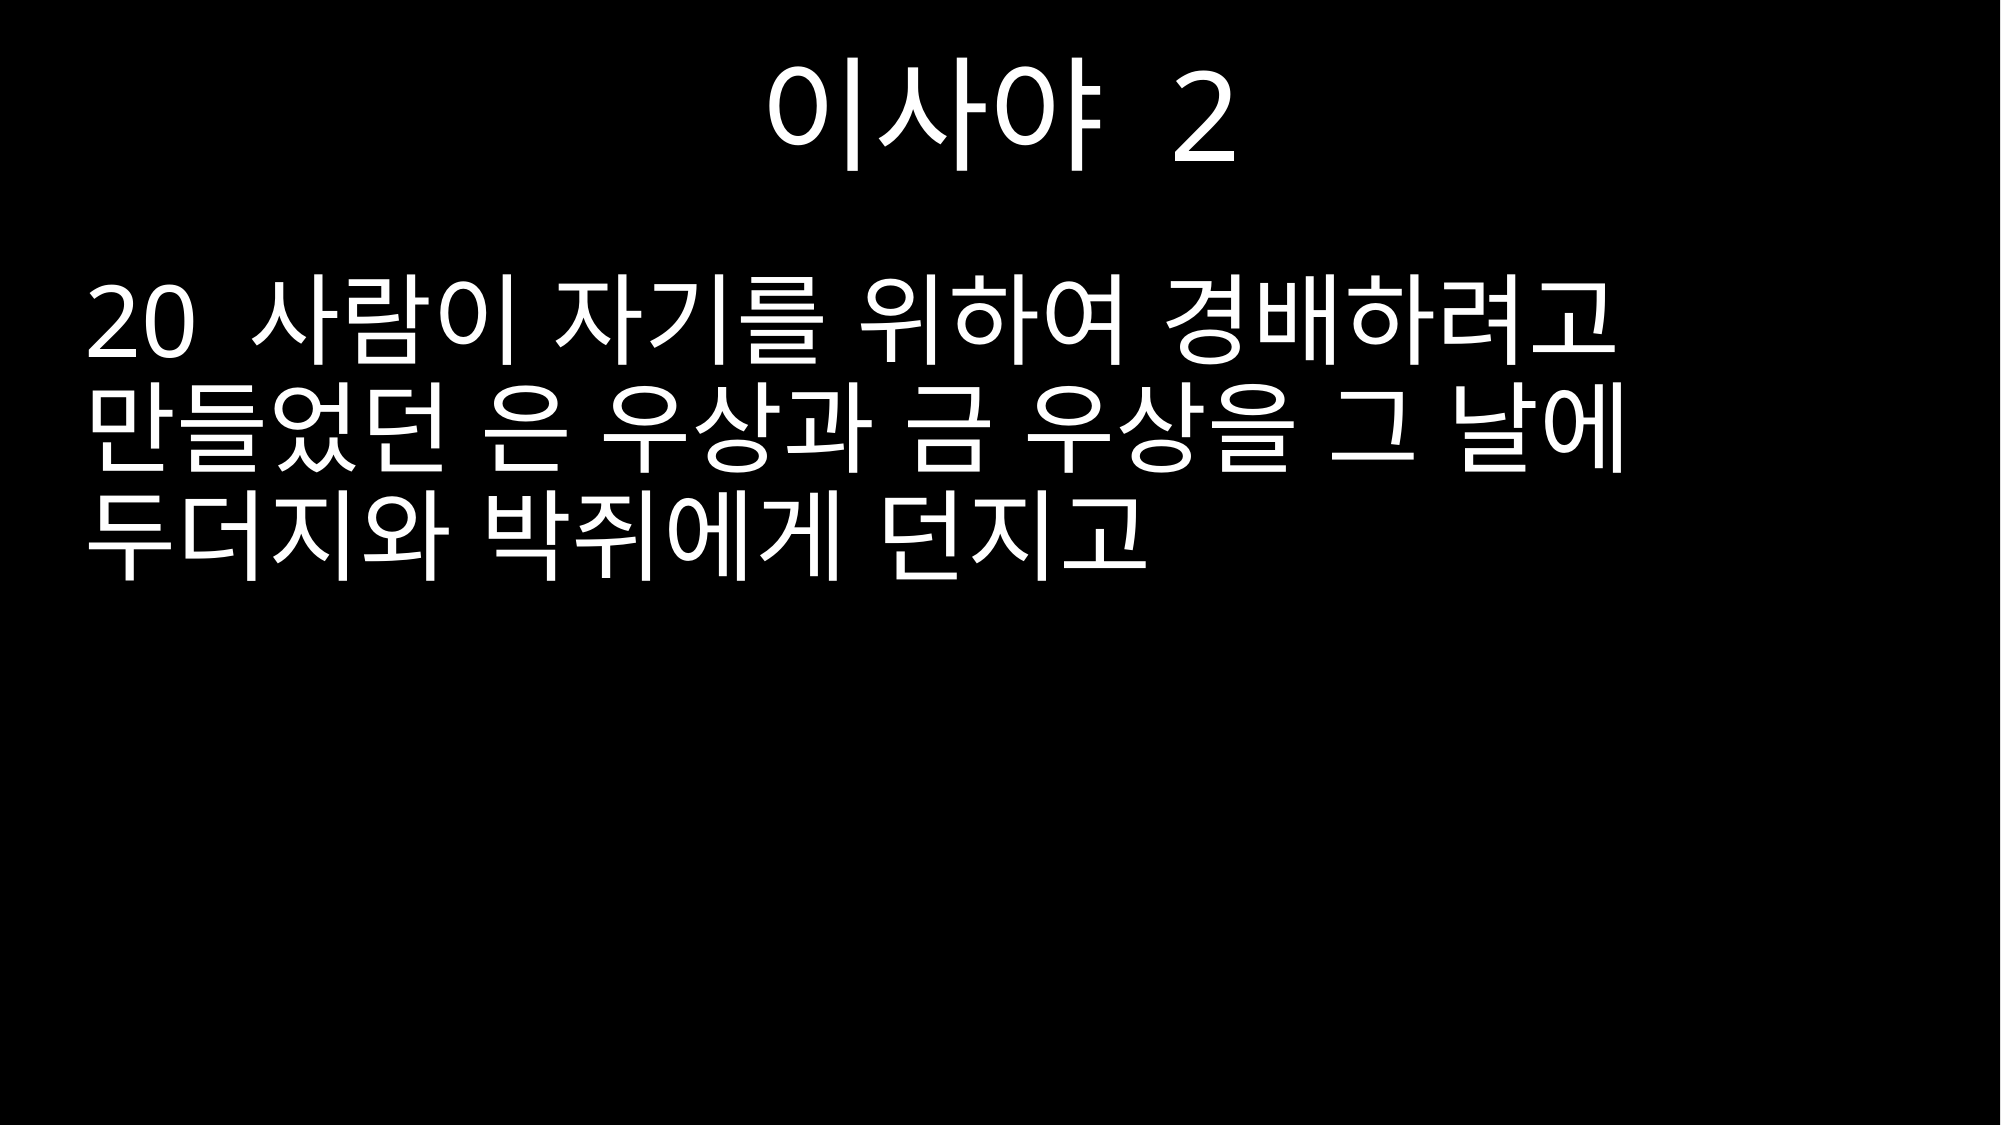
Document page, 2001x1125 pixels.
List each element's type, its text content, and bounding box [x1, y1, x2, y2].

list 20 사람이 자기를 위하여 경배하려고 만들었던 은 우상과 금 우상을 그 날에 두더지와 박쥐에게 던지고 [69, 263, 1953, 423]
picture [0, 0, 2001, 1125]
footer 이사야 2 [0, 32, 2000, 192]
